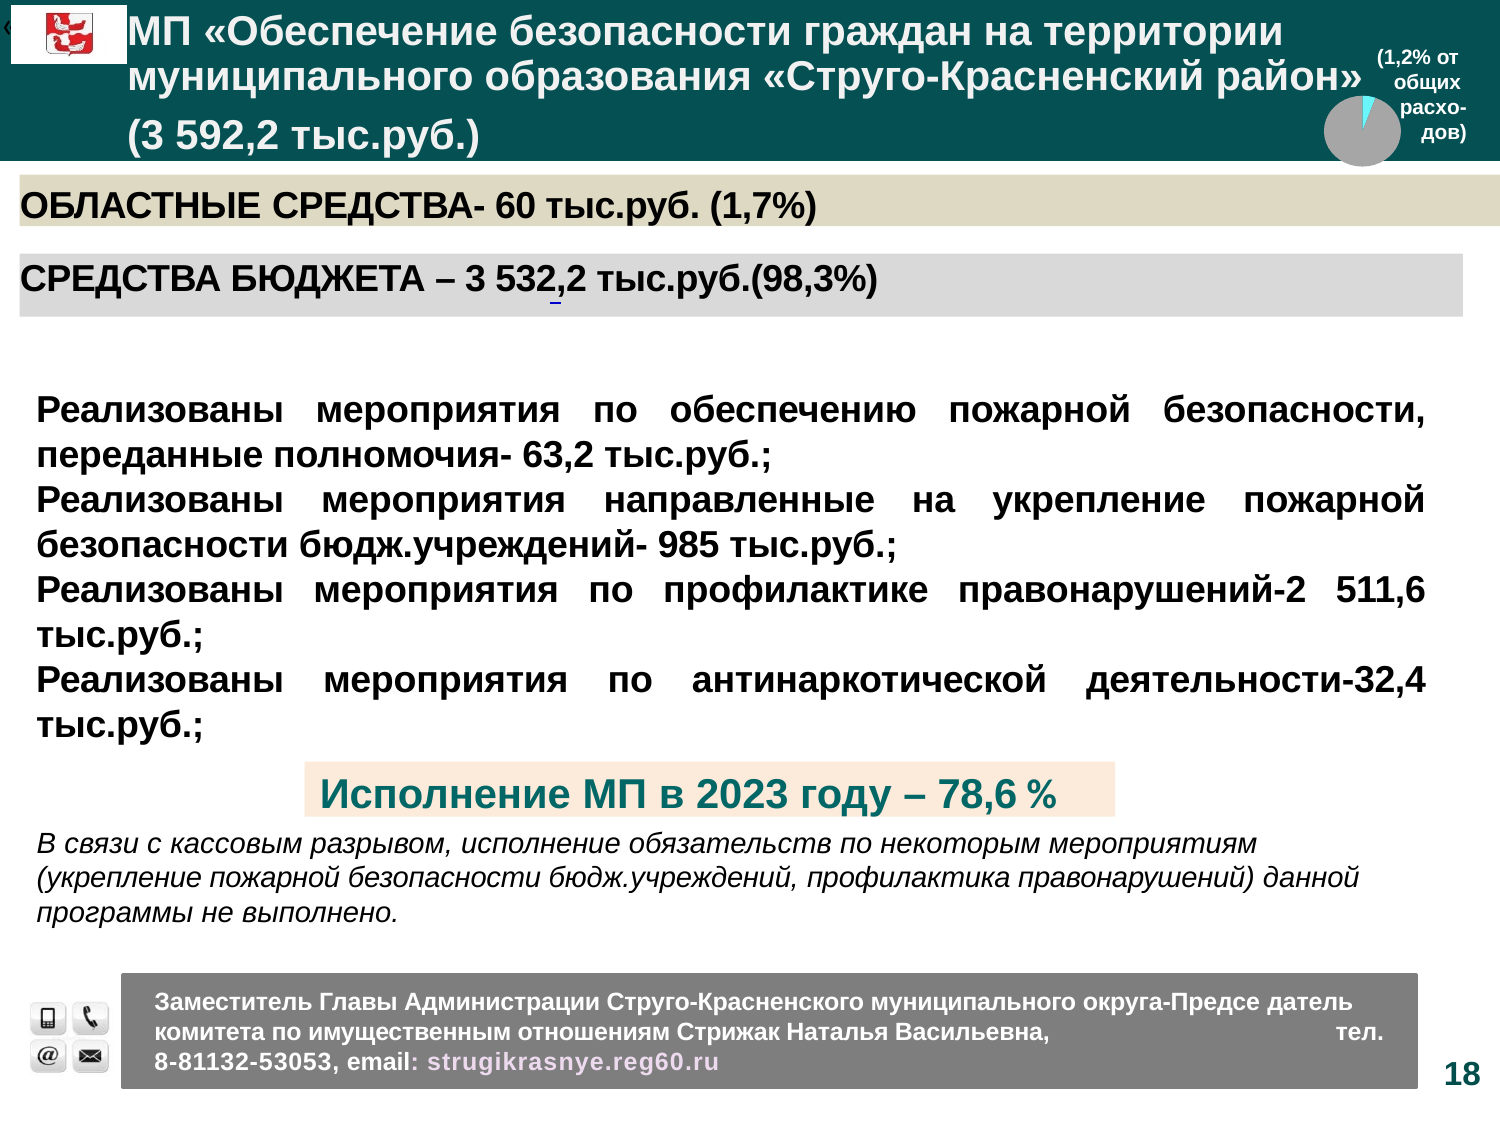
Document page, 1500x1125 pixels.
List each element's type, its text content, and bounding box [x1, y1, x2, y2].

text_box (1,2% от общих расхо- дов) [1323, 35, 1483, 151]
picture [23, 995, 116, 1078]
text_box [121, 972, 1419, 1090]
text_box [1323, 95, 1402, 167]
text_box ОБЛАСТНЫЕ СРЕДСТВА- 60 тыс.руб. (1,7%) [19, 174, 1500, 227]
text_box Реализованы мероприятия по обеспечению пожарной безопасности, переданные полномочия- 63,2 тыс.руб.; Реализованы мероприятия направленные на укрепление пожарной безопасности бюдж.учреждений- 985 тыс.руб.; Реализованы мероприятия по профилактике правонарушений-2 511,6 тыс.руб.; Реализованы мероприятия по антинаркотической деятельности-32,4 тыс.руб.; [19, 377, 1483, 752]
text_box 18 [1441, 1049, 1488, 1092]
text_box В связи с кассовым разрывом, исполнение обязательств по некоторым мероприятиям (укрепление пожарной безопасности бюдж.учреждений, профилактика правонарушений) данной программы не выполнено. [19, 817, 1448, 936]
text_box СРЕДСТВА БЮДЖЕТА – 3 532,2 тыс.руб.(98,3%) [19, 253, 1463, 317]
picture [11, 4, 128, 64]
text_box [549, 256, 850, 309]
text_box Исполнение МП в 2023 году – 78,6 % [304, 761, 1116, 817]
text_box МП «Обеспечение безопасности граждан на территории муниципального образования «Струго-Красненский район» (3 592,2 тыс.руб.) [0, 0, 1500, 204]
